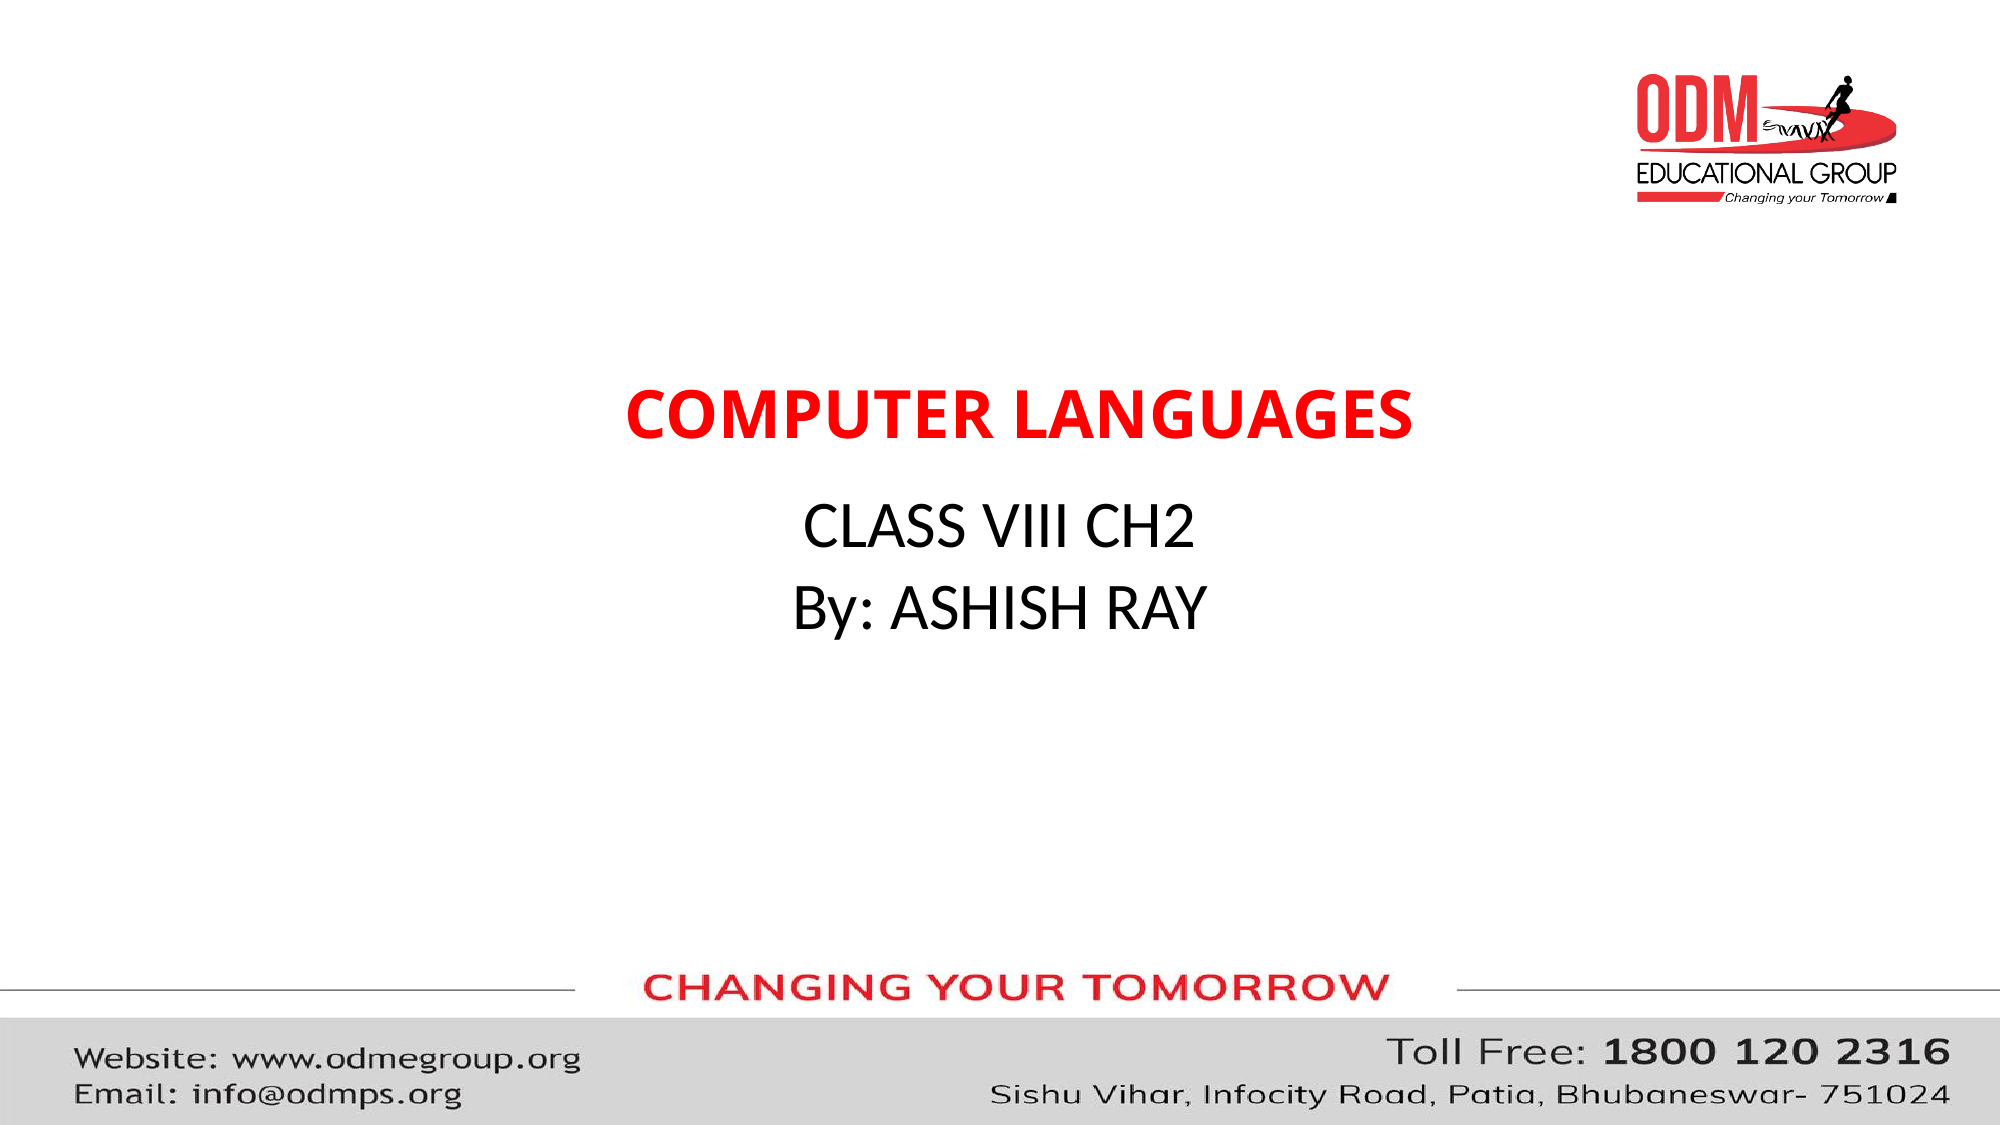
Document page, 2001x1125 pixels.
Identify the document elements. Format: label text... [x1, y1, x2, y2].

title COMPUTER LANGUAGES [269, 262, 1770, 461]
text_box [1637, 74, 1897, 204]
picture [0, 910, 2000, 1125]
subtitle CLASS VIII CH2 By: ASHISH RAY [249, 482, 1750, 863]
